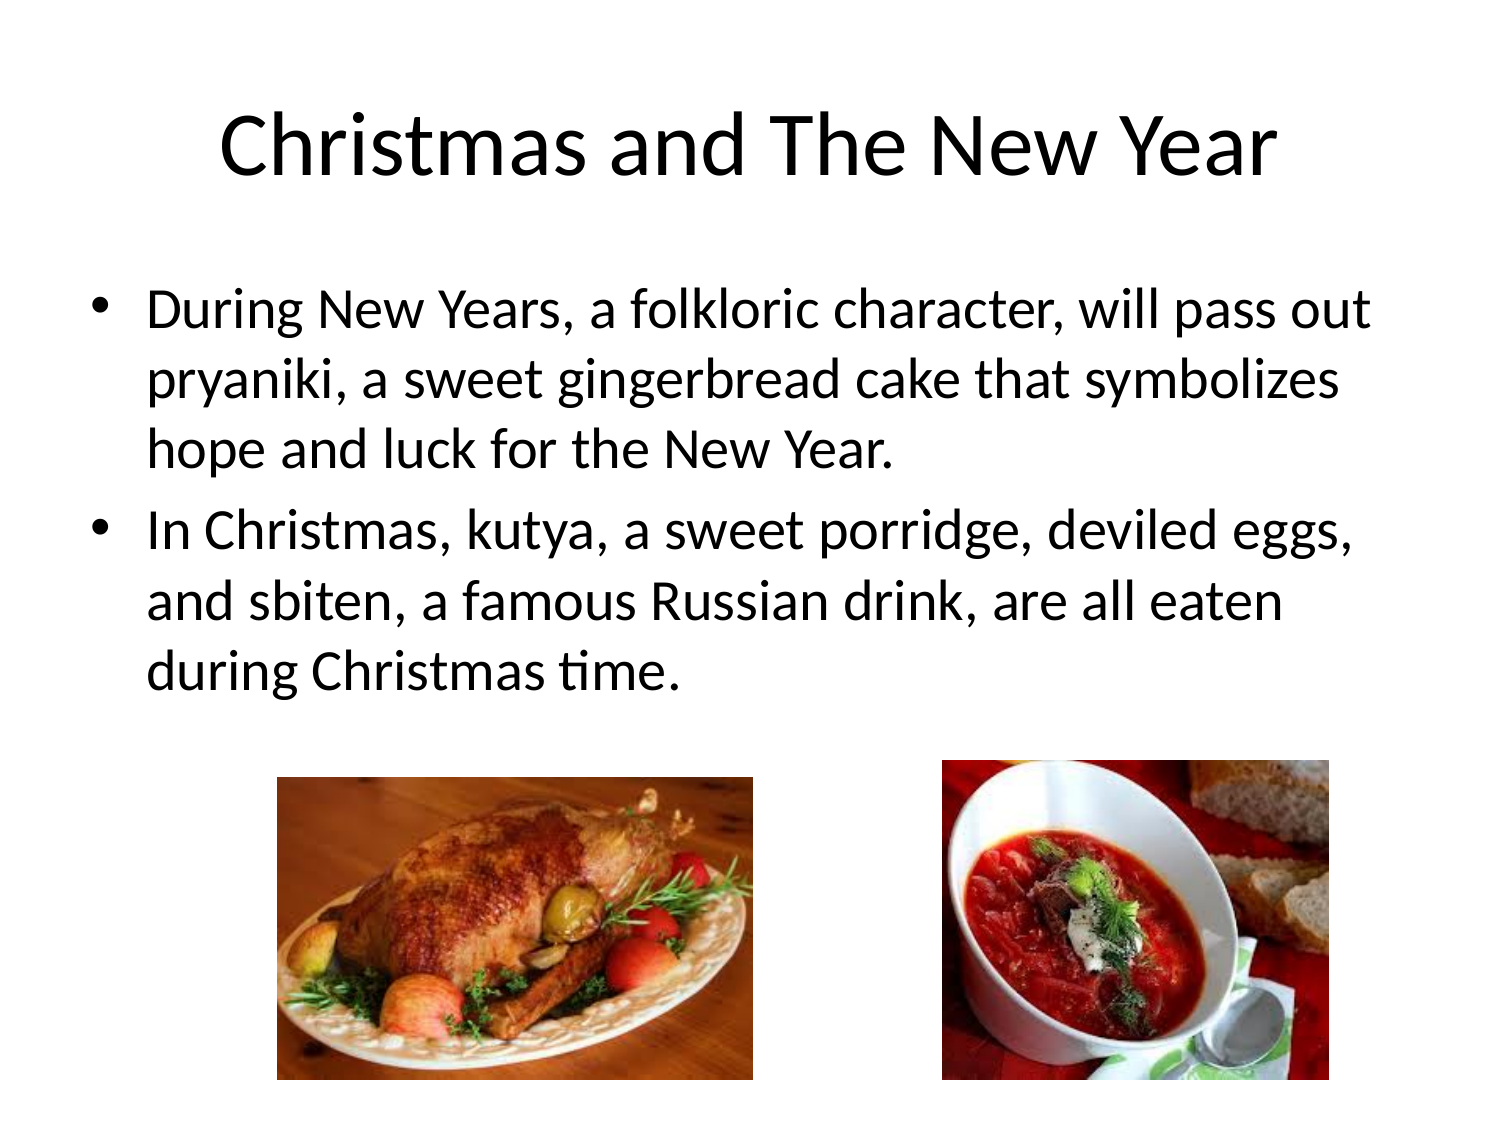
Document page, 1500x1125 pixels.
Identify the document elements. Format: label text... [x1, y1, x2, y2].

list During New Years, a folkloric character, will pass out pryaniki, a sweet gingerbread cake that symbolizes hope and luck for the New Year. In Christmas, kutya, a sweet porridge, deviled eggs, and sbiten, a famous Russian drink, are all eaten during Christmas time. [75, 262, 1425, 1005]
title Christmas and The New Year [75, 45, 1425, 233]
picture [942, 760, 1330, 1080]
picture [276, 777, 753, 1080]
